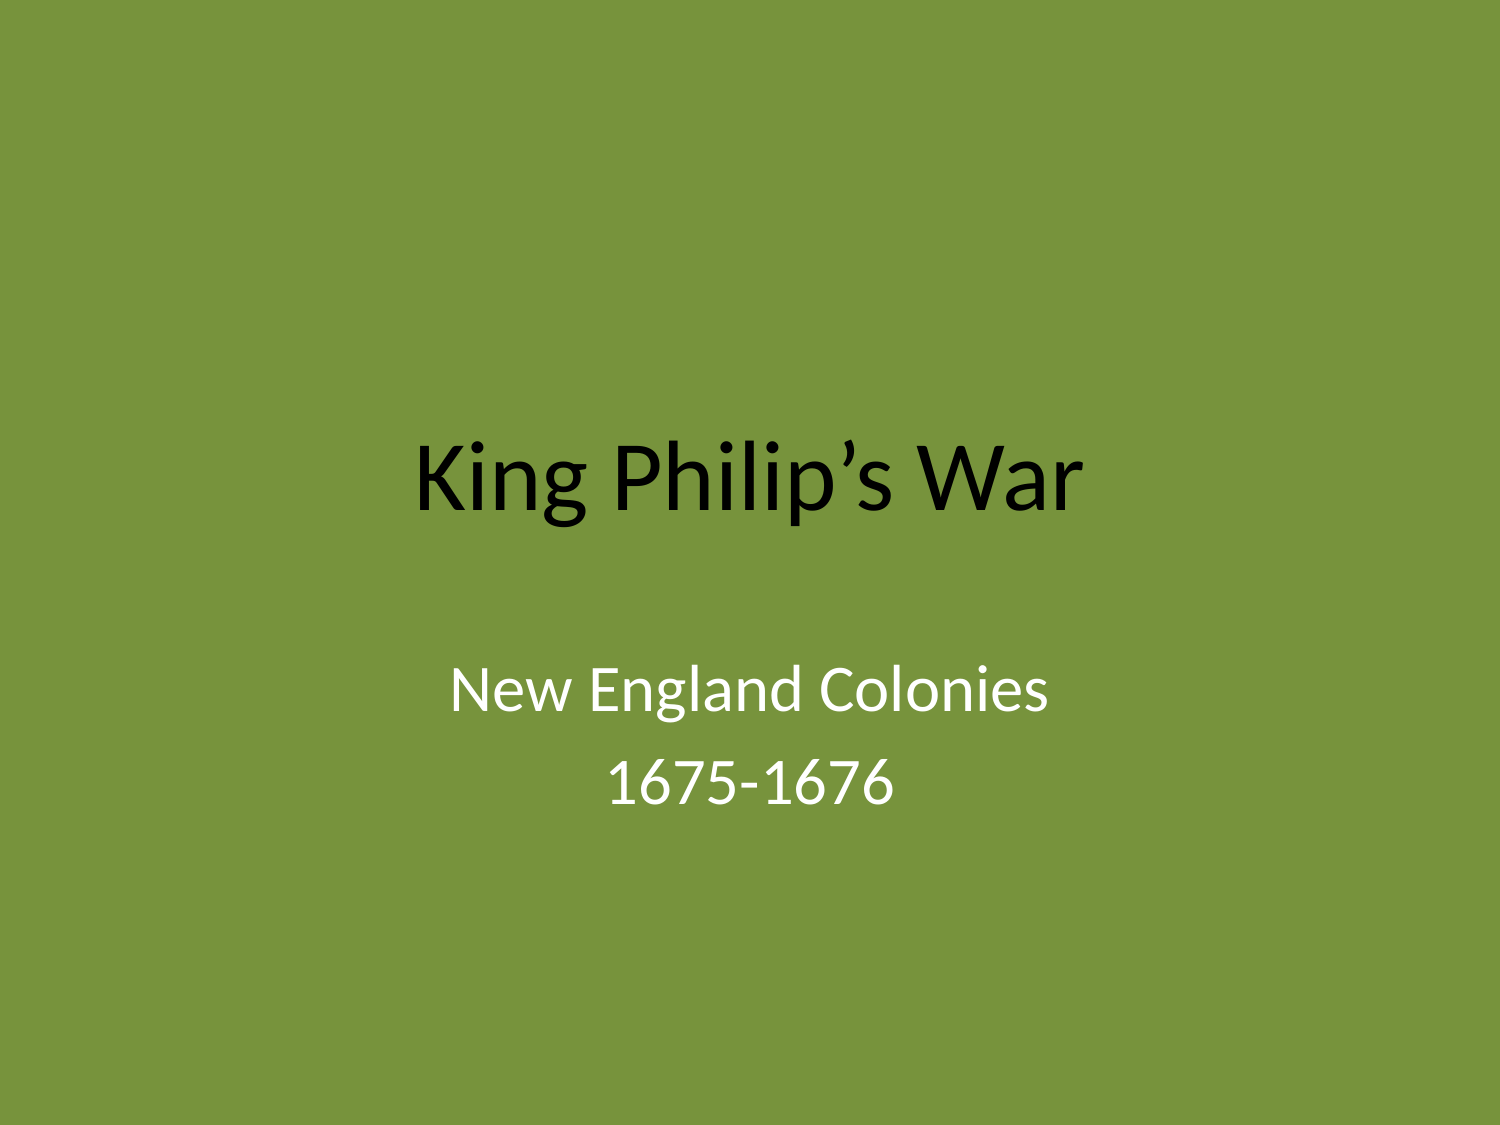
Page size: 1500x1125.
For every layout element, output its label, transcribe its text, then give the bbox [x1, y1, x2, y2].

subtitle New England Colonies 1675-1676 [225, 637, 1275, 925]
title King Philip’s War [112, 349, 1388, 591]
